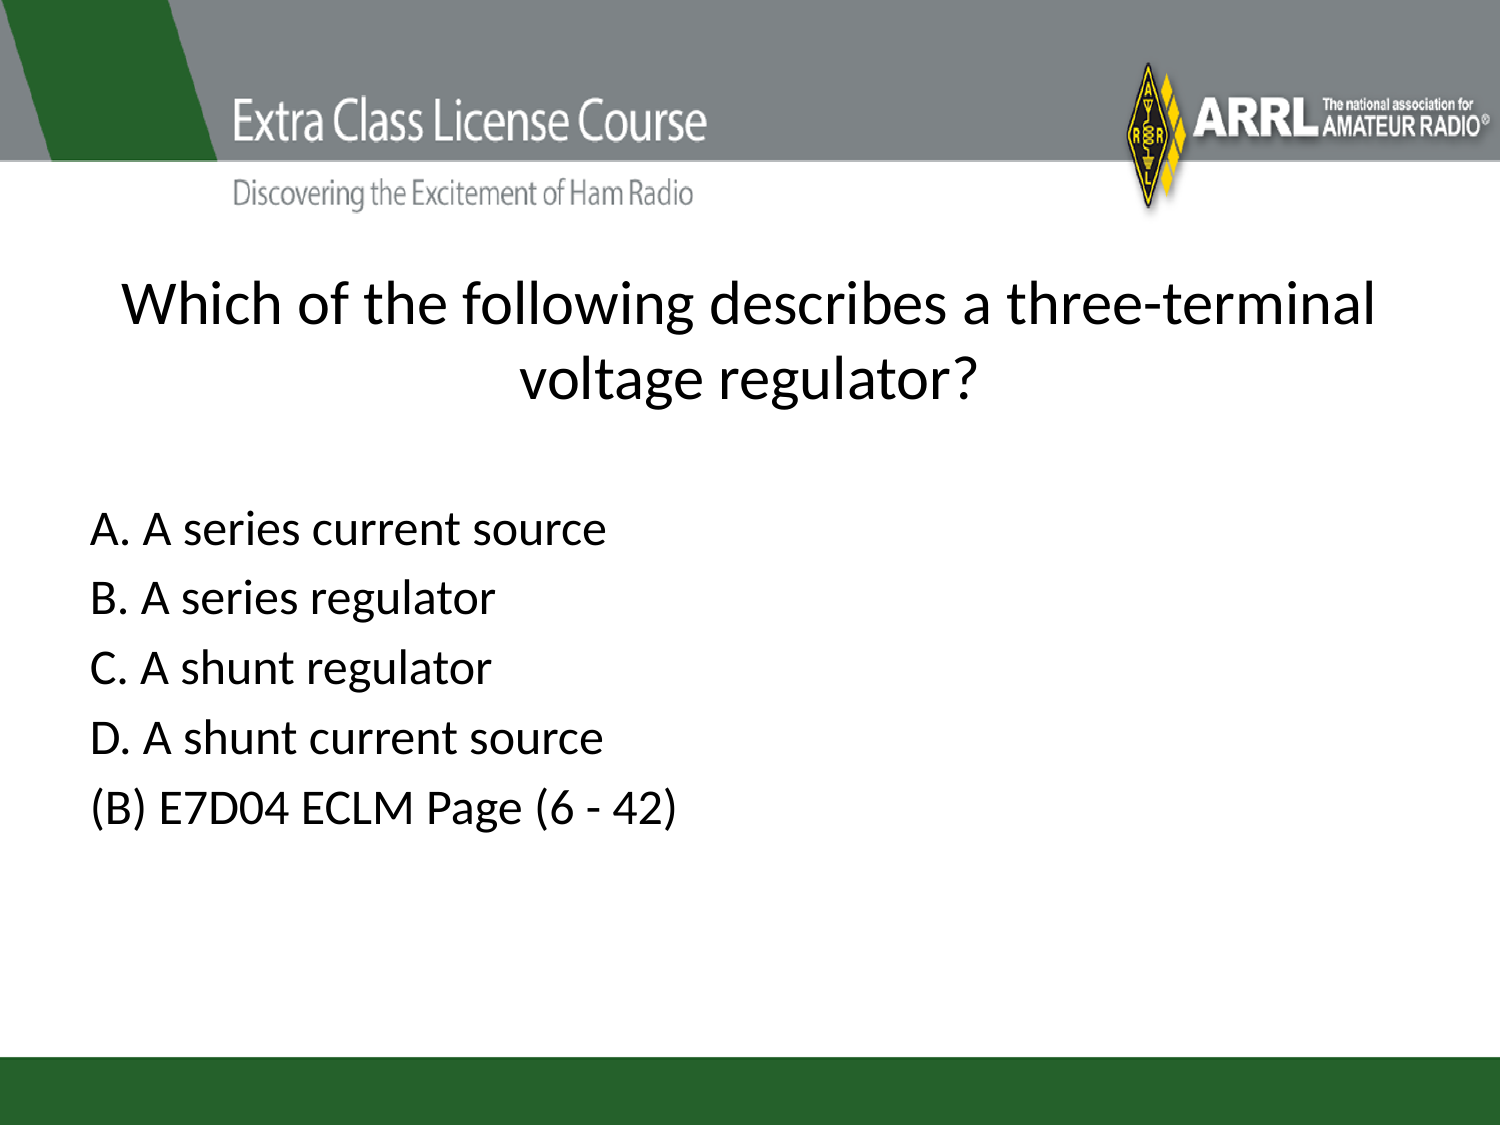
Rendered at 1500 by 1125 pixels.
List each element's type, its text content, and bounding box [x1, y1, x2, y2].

list A. A series current source B. A series regulator C. A shunt regulator D. A shunt current source (B) E7D04 ECLM Page (6 - 42) [75, 487, 1425, 1005]
title Which of the following describes a three-terminal voltage regulator? [75, 254, 1425, 435]
picture [0, 0, 1500, 1125]
